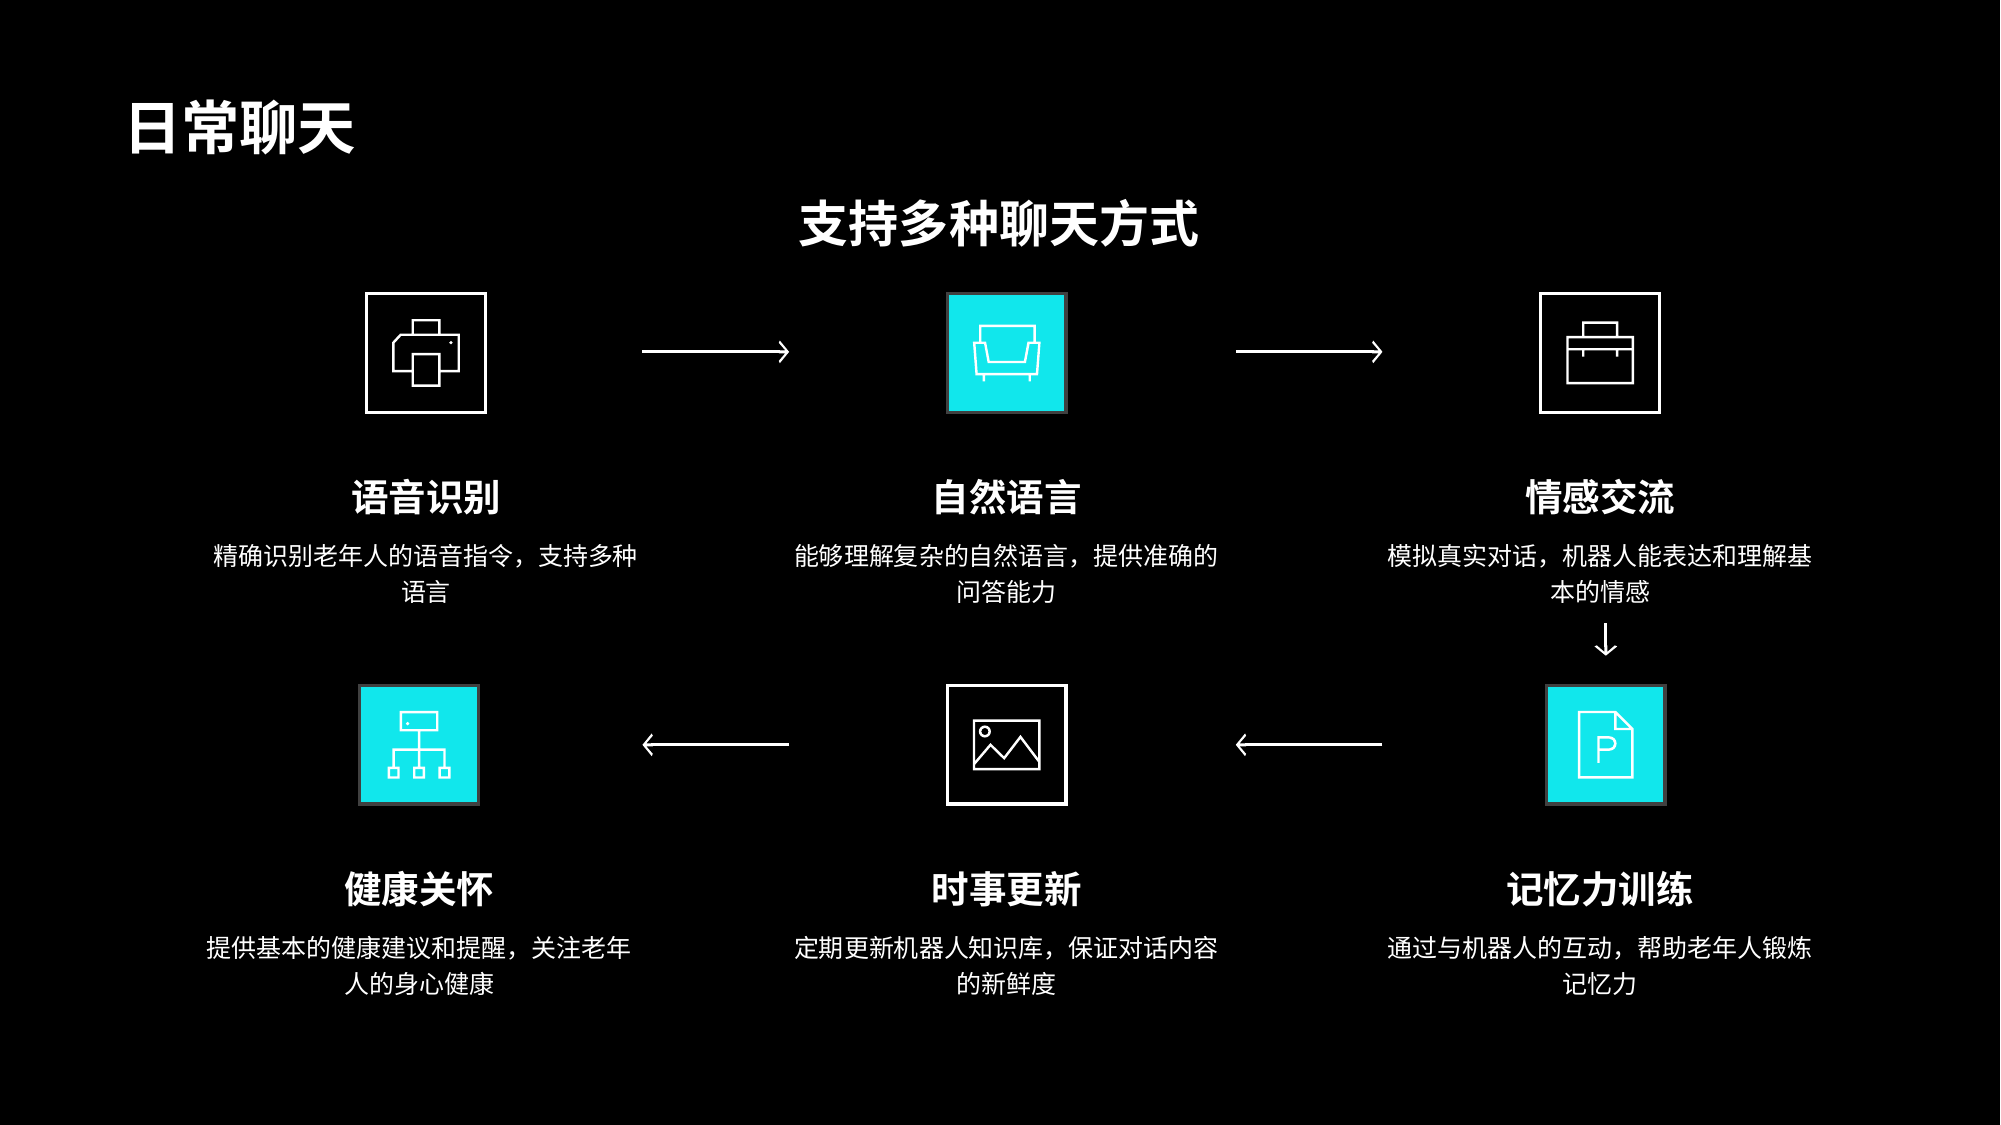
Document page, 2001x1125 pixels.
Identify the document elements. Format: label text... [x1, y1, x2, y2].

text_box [108, 185, 1890, 1007]
title 日常聊天 [108, 21, 1890, 169]
